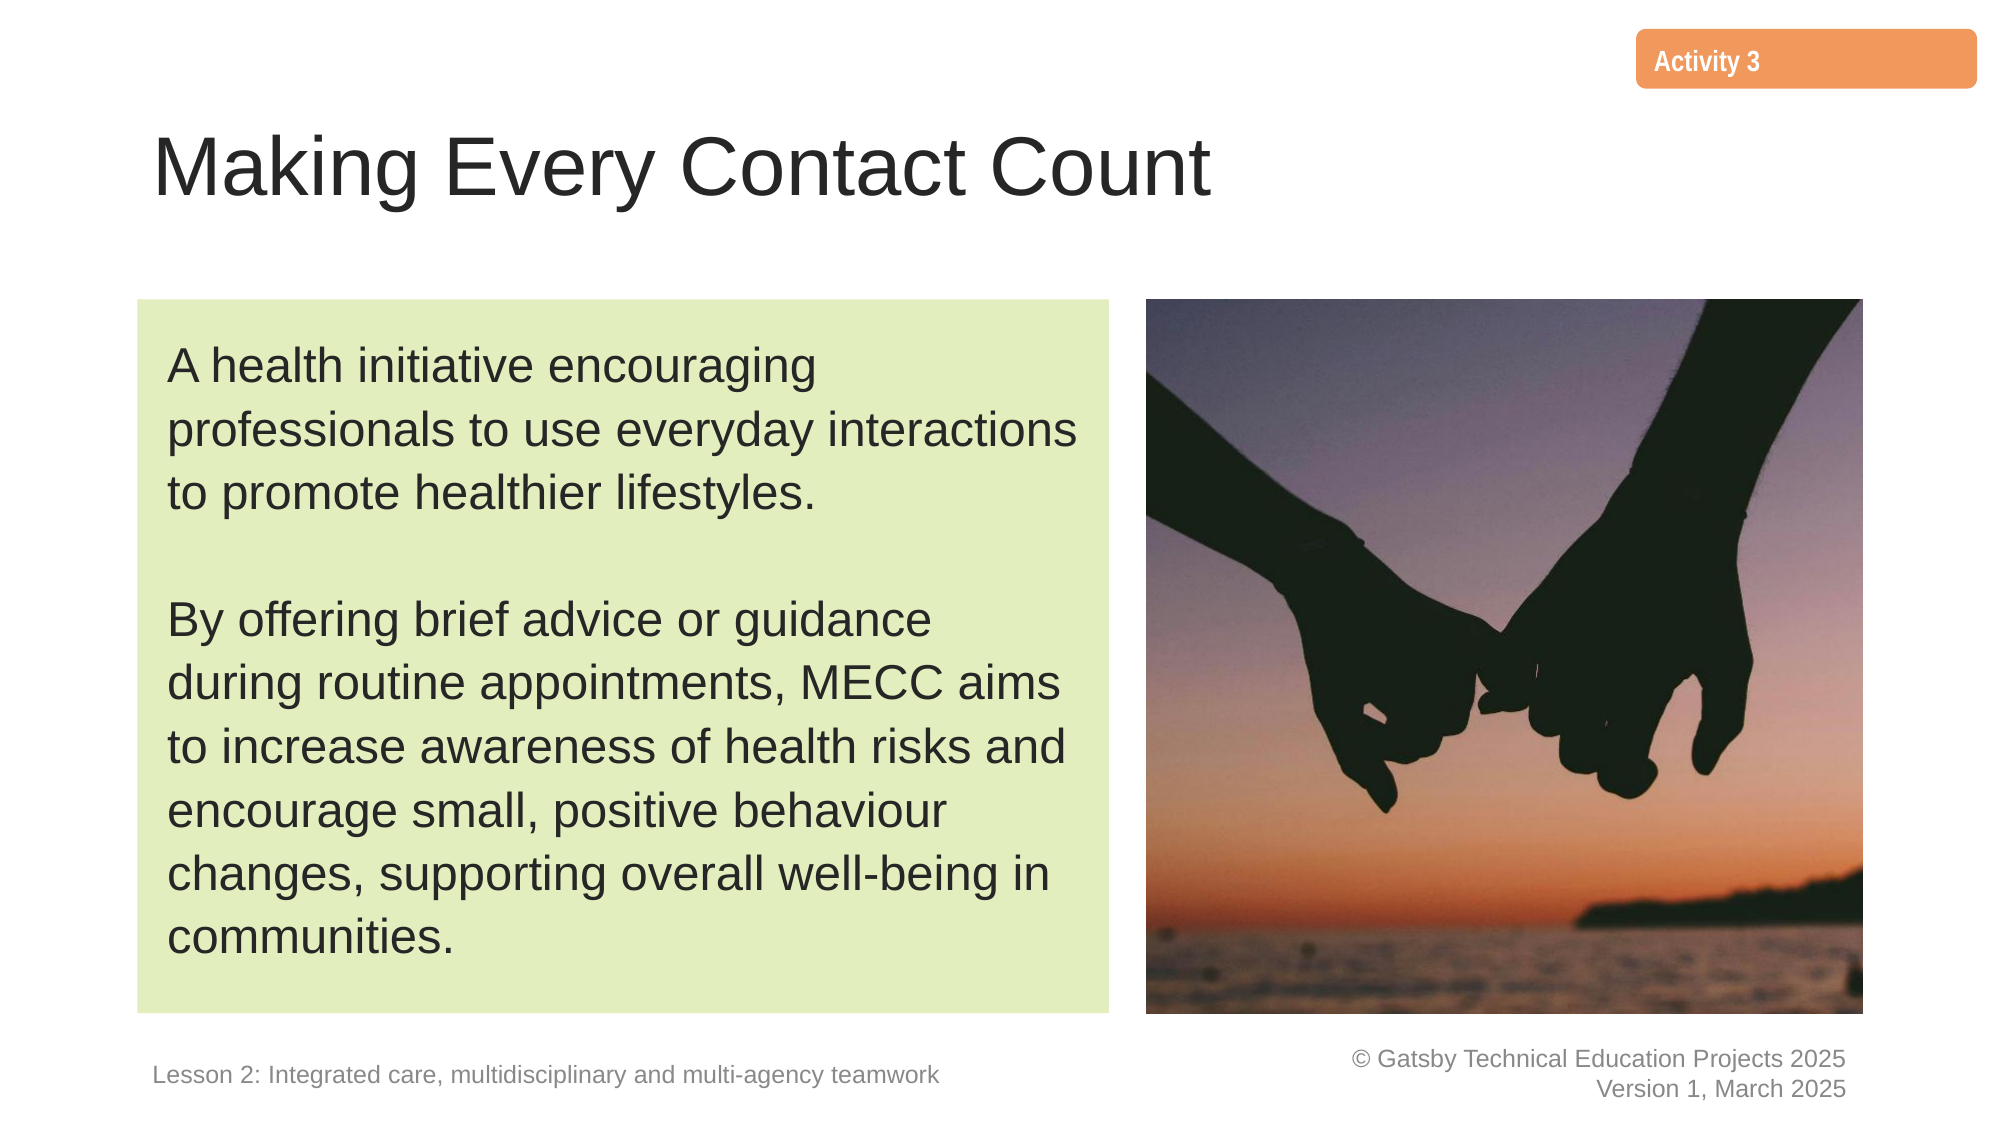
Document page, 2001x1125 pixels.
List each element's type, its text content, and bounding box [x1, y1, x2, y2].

list A health initiative encouraging professionals to use everyday interactions to promote healthier lifestyles. By offering brief advice or guidance during routine appointments, MECC aims to increase awareness of health risks and encourage small, positive behaviour changes, supporting overall well-being in communities. [137, 299, 1109, 1014]
title Making Every Contact Count [137, 59, 1863, 278]
list Lesson 2: Integrated care, multidisciplinary and multi-agency teamwork [137, 1042, 970, 1103]
text_box Activity 3 [1636, 28, 1978, 89]
picture [1146, 299, 1863, 1014]
